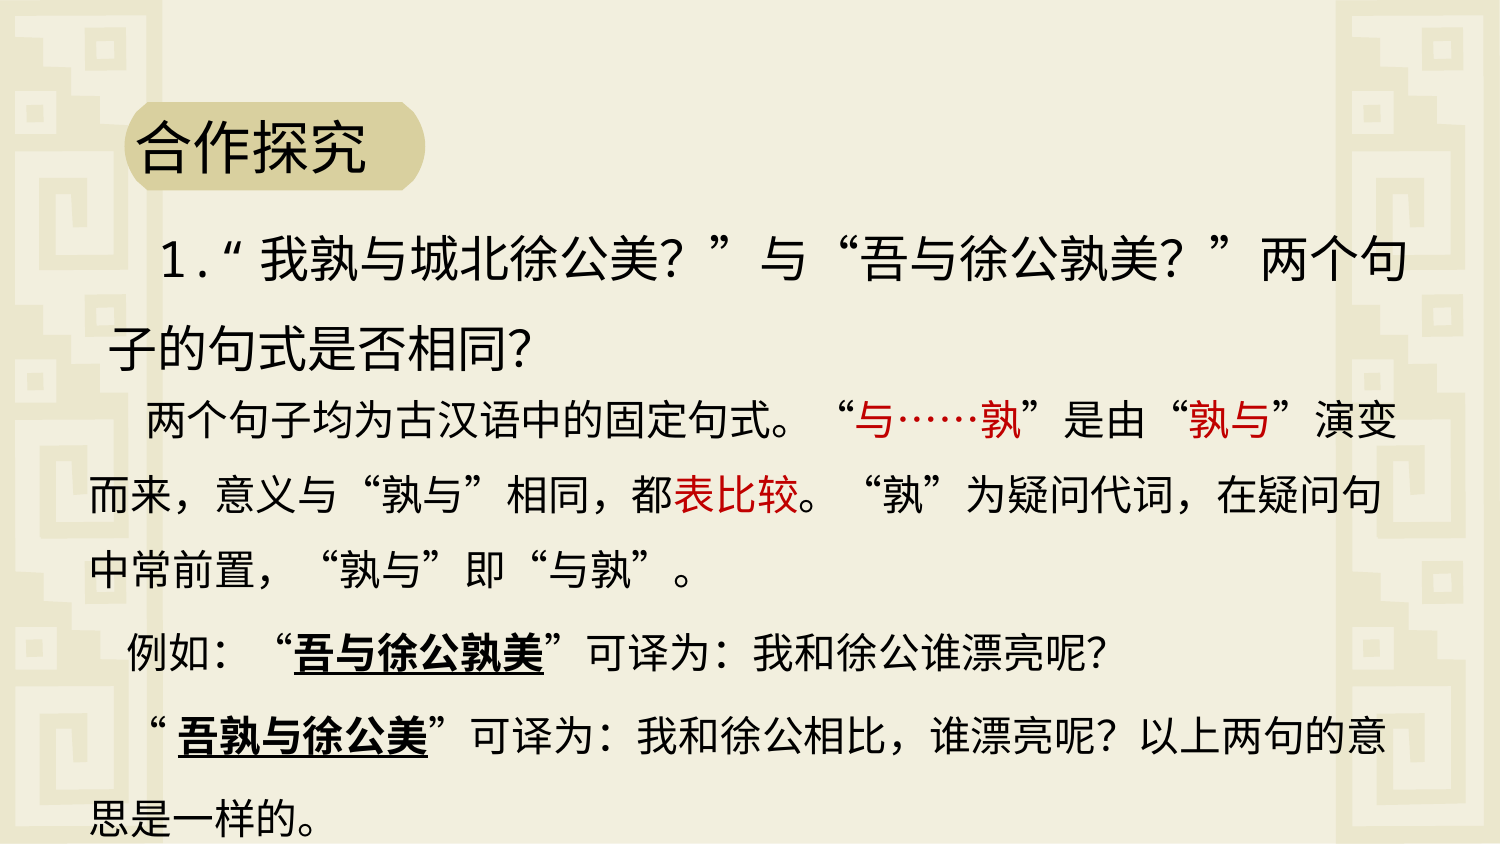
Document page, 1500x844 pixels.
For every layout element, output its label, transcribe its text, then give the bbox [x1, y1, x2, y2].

text_box 两个句子均为古汉语中的固定句式。“与……孰”是由“孰与”演变而来，意义与“孰与”相同，都表比较。“孰”为疑问代词，在疑问句中常前置，“孰与”即“与孰”。 例如：“吾与徐公孰美”可译为：我和徐公谁漂亮呢？ “吾孰与徐公美”可译为：我和徐公相比，谁漂亮呢？以上两句的意思是一样的。 [74, 361, 1426, 844]
text_box 1.“我孰与城北徐公美？”与“吾与徐公孰美？”两个句子的句式是否相同？ [92, 190, 1426, 361]
text_box 合作探究 [124, 102, 426, 190]
